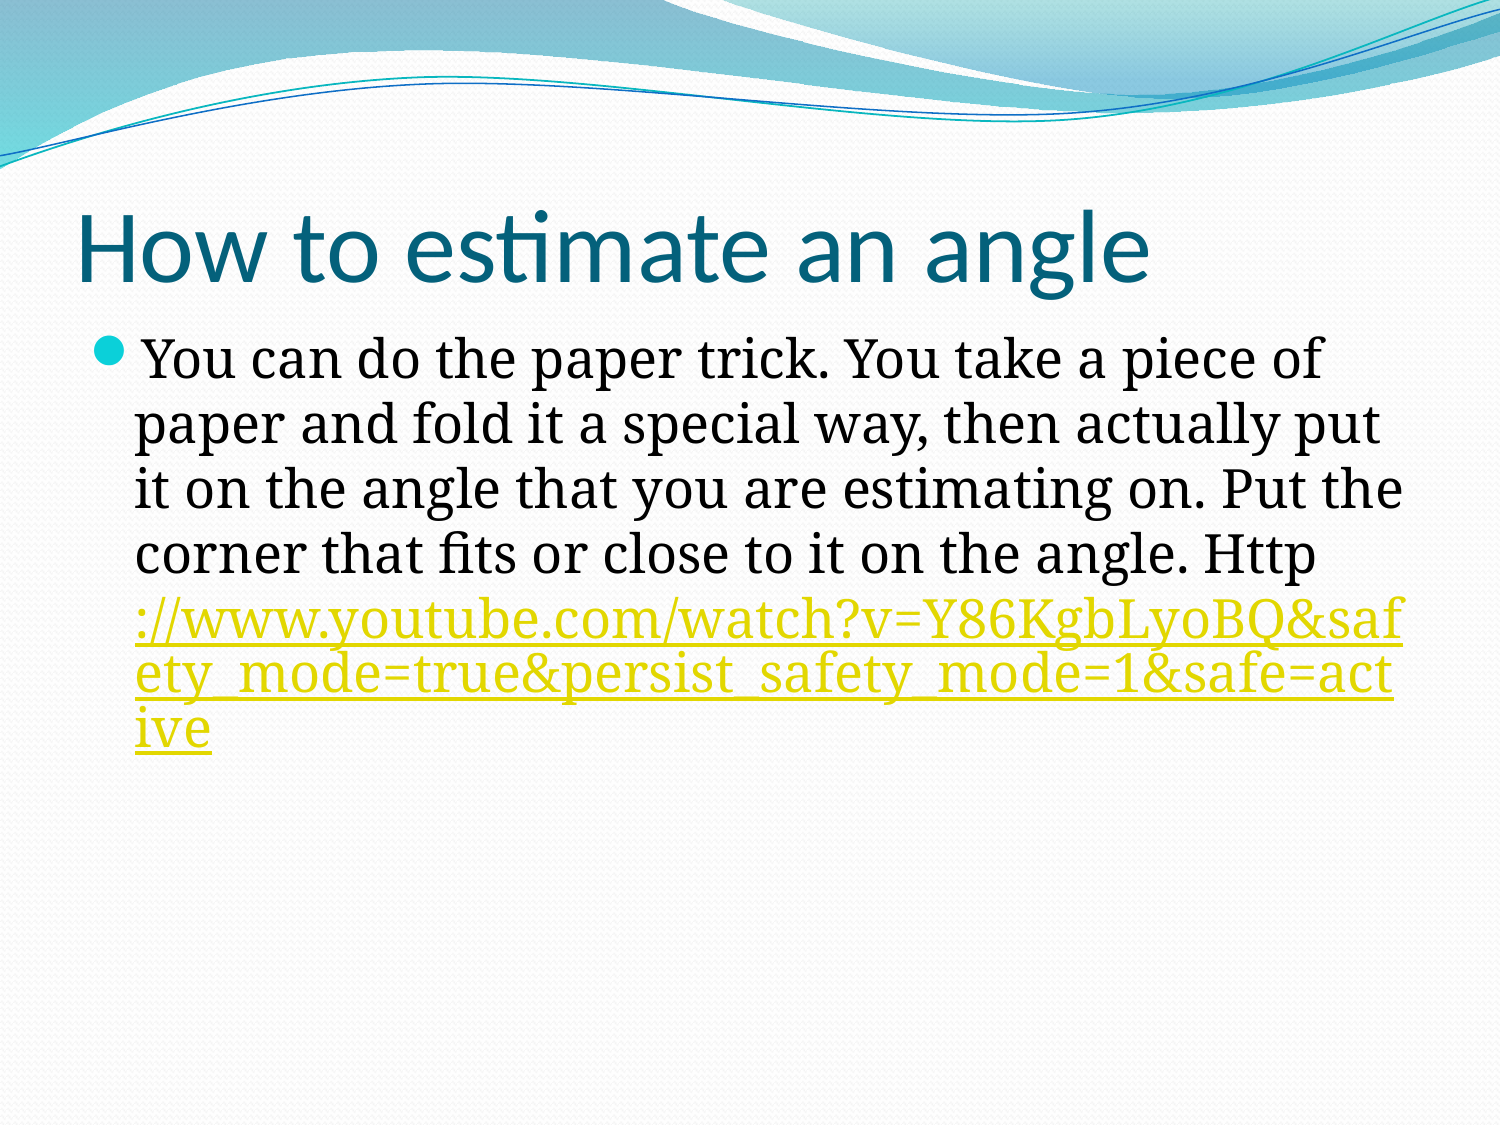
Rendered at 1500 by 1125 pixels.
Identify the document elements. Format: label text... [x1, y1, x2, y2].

title How to estimate an angle [75, 115, 1425, 303]
list You can do the paper trick. You take a piece of paper and fold it a special way, then actually put it on the angle that you are estimating on. Put the corner that fits or close to it on the angle. Http://www.youtube.com/watch?v=Y86KgbLyoBQ&safety_mode=true&persist_safety_mode=1&safe=active [75, 317, 1425, 1038]
